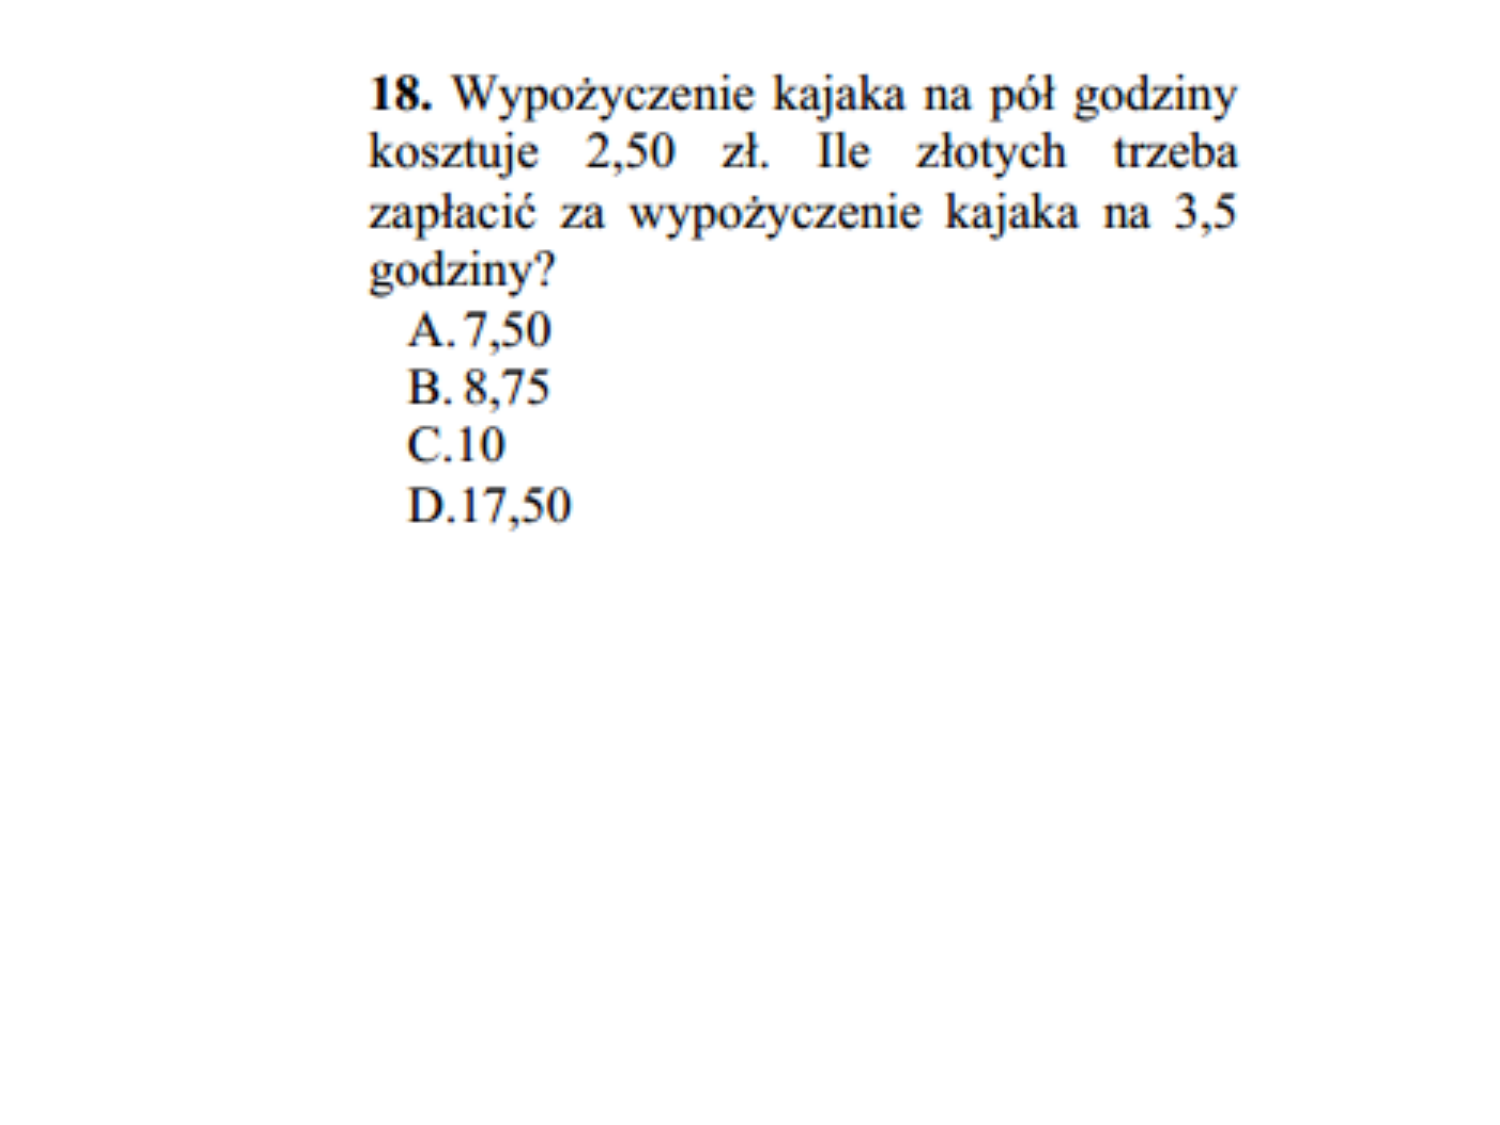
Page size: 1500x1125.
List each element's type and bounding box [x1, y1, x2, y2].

picture [359, 66, 1251, 555]
